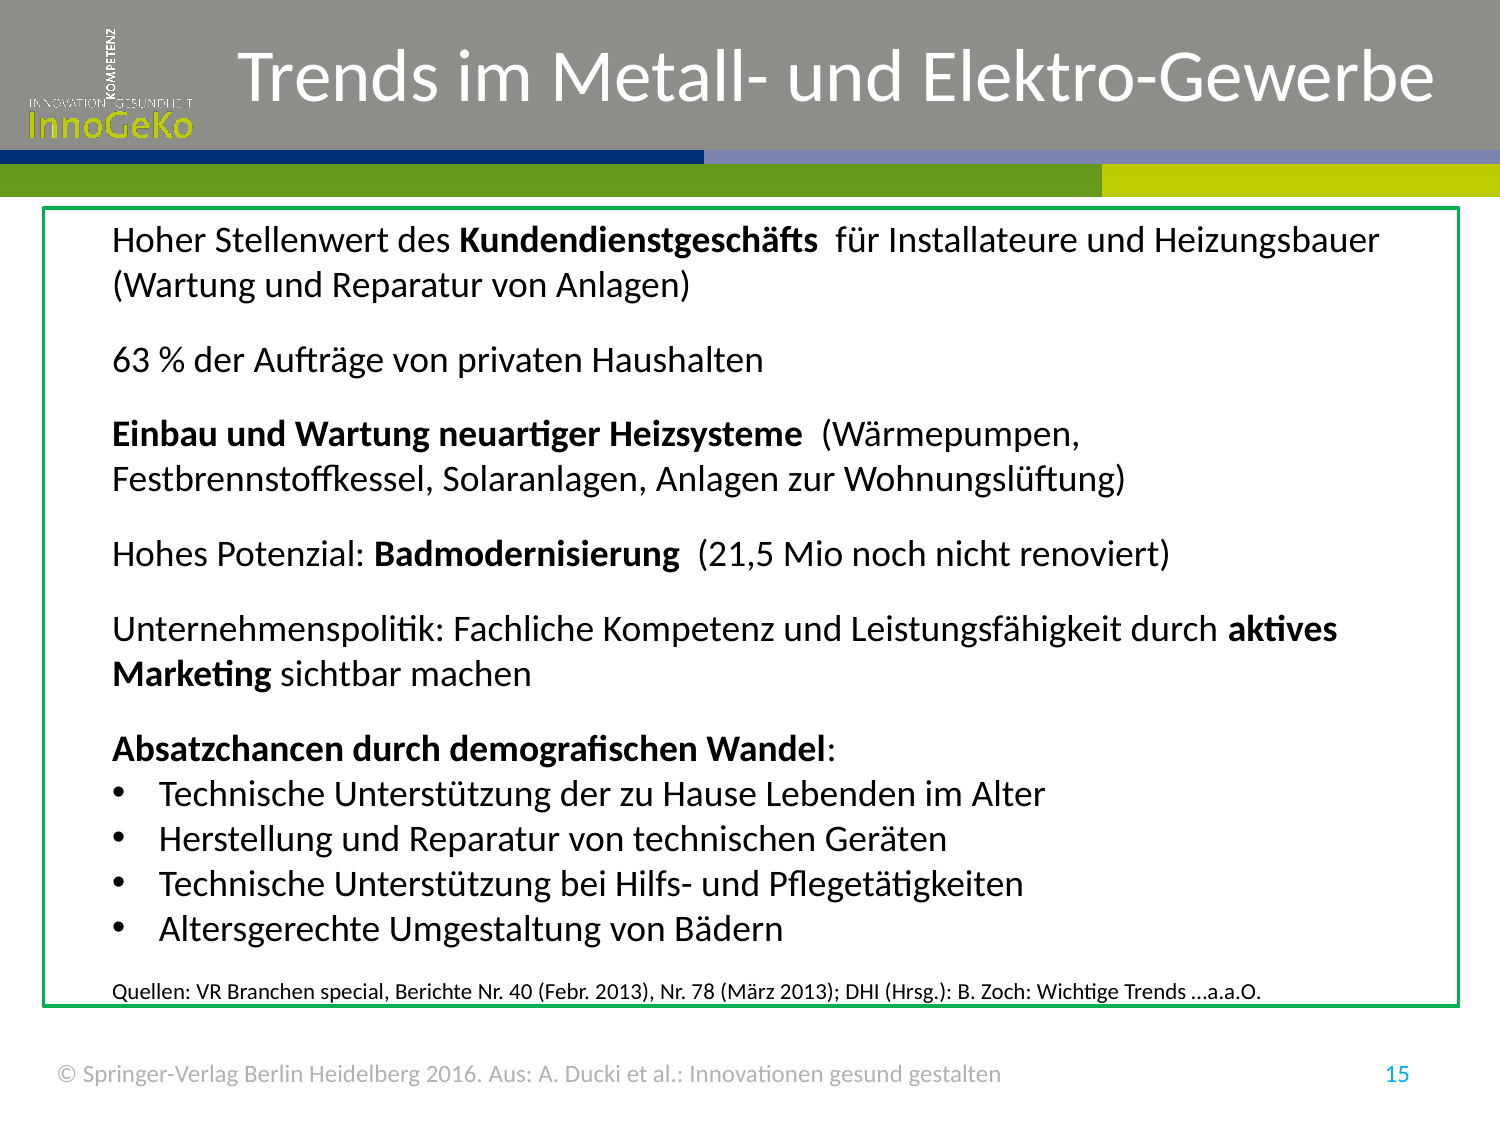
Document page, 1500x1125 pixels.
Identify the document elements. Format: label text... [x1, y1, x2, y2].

title Trends im Metall- und Elektro-Gewerbe [187, 19, 1452, 149]
footer © Springer-Verlag Berlin Heidelberg 2016. Aus: A. Ducki et al.: Innovationen gesund gestalten [29, 1042, 1031, 1103]
text_box Hoher Stellenwert des Kundendienstgeschäfts für Installateure und Heizungsbauer (Wartung und Reparatur von Anlagen) 63 % der Aufträge von privaten Haushalten Einbau und Wartung neuartiger Heizsysteme (Wärmepumpen, Festbrennstoffkessel, Solaranlagen, Anlagen zur Wohnungslüftung) Hohes Potenzial: Badmodernisierung (21,5 Mio noch nicht renoviert) Unternehmenspolitik: Fachliche Kompetenz und Leistungsfähigkeit durch aktives Marketing sichtbar machen Absatzchancen durch demografischen Wandel: Technische Unterstützung der zu Hause Lebenden im Alter Herstellung und Reparatur von technischen Geräten Technische Unterstützung bei Hilfs- und Pflegetätigkeiten Altersgerechte Umgestaltung von Bädern Quellen: VR Branchen special, Berichte Nr. 40 (Febr. 2013), Nr. 78 (März 2013); DHI (Hrsg.): B. Zoch: Wichtige Trends …a.a.O. [97, 207, 1421, 1012]
picture [8, 3, 219, 161]
slide_number 15 [1074, 1042, 1425, 1103]
